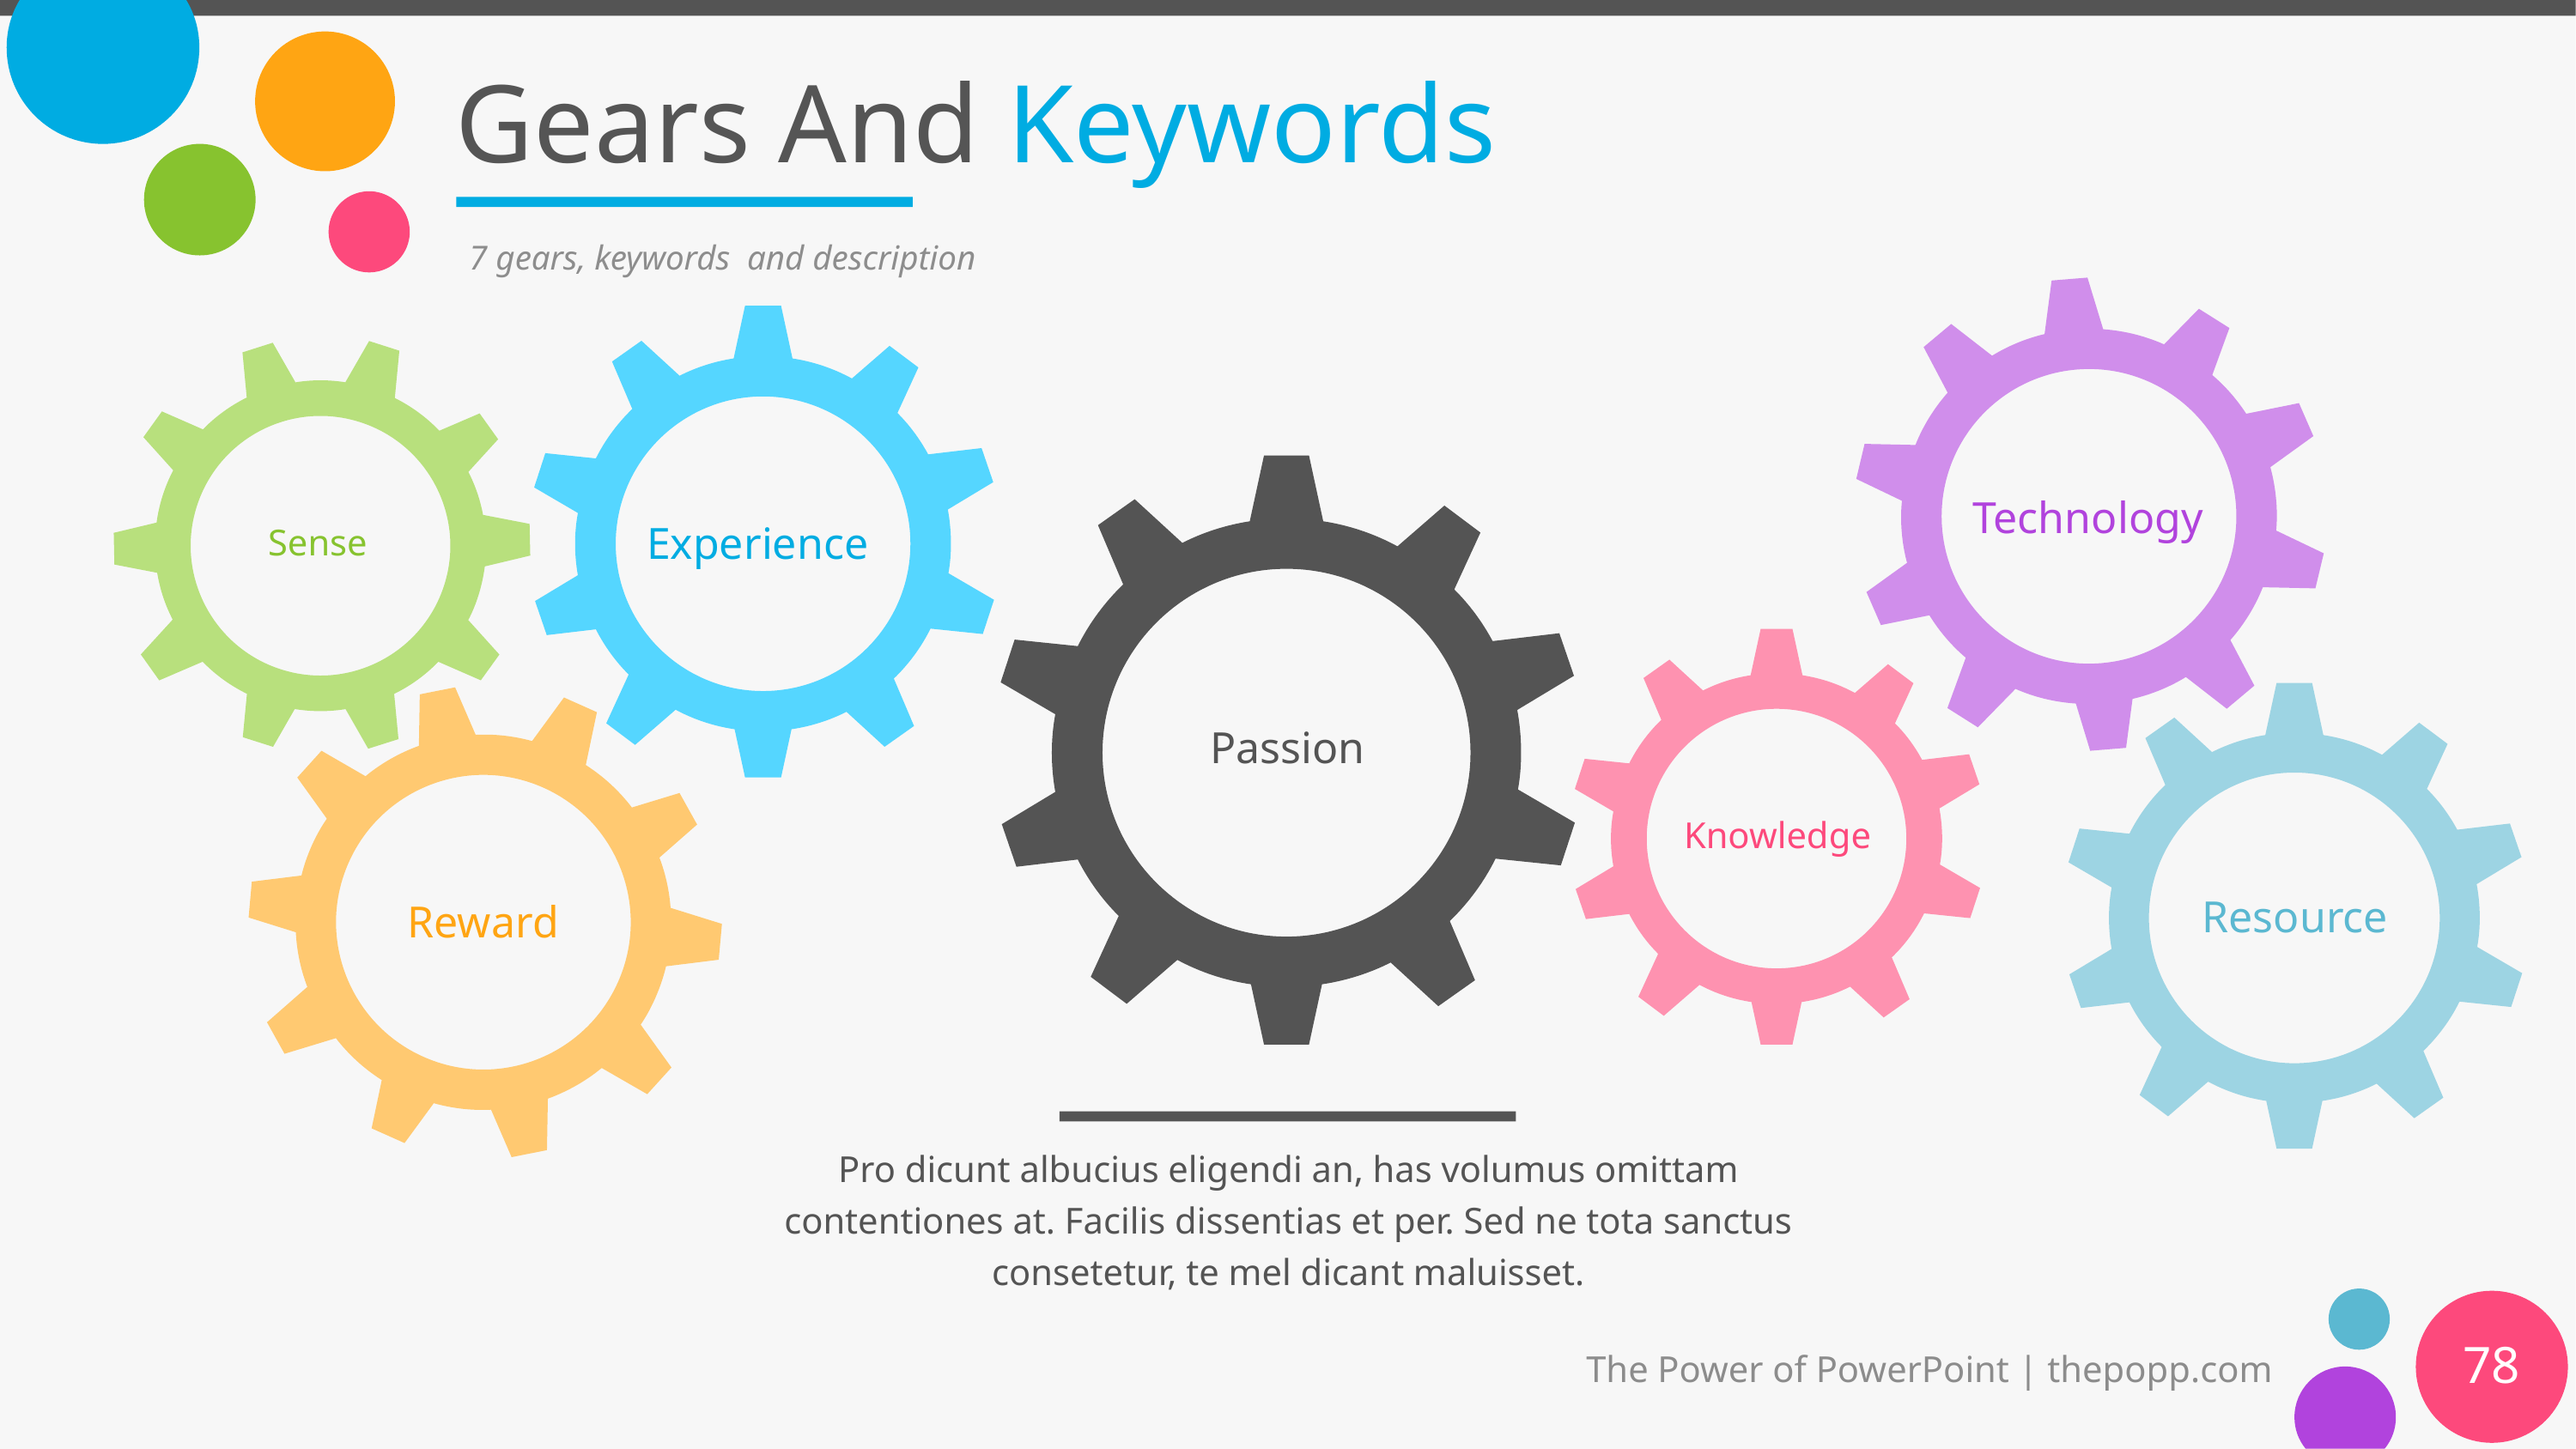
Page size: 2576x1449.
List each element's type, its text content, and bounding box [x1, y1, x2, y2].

slide_number 78 [2415, 1328, 2568, 1406]
list 7 gears, keywords and description [446, 217, 2465, 288]
list Experience [606, 487, 909, 597]
title Gears And Keywords [433, 34, 2454, 204]
list Technology [1936, 461, 2239, 571]
list Passion [1107, 691, 1469, 801]
list Knowledge [1638, 779, 1917, 889]
list Resource [2144, 861, 2446, 971]
list Pro dicunt albucius eligendi an, has volumus omittam contentiones at. Facilis dissentias et per. Sed ne tota sanctus consetetur, te mel dicant maluisset. [704, 1125, 1873, 1331]
list Reward [331, 866, 635, 975]
footer The Power of PowerPoint | thepopp.com [1479, 1332, 2296, 1410]
list Sense [179, 487, 457, 597]
